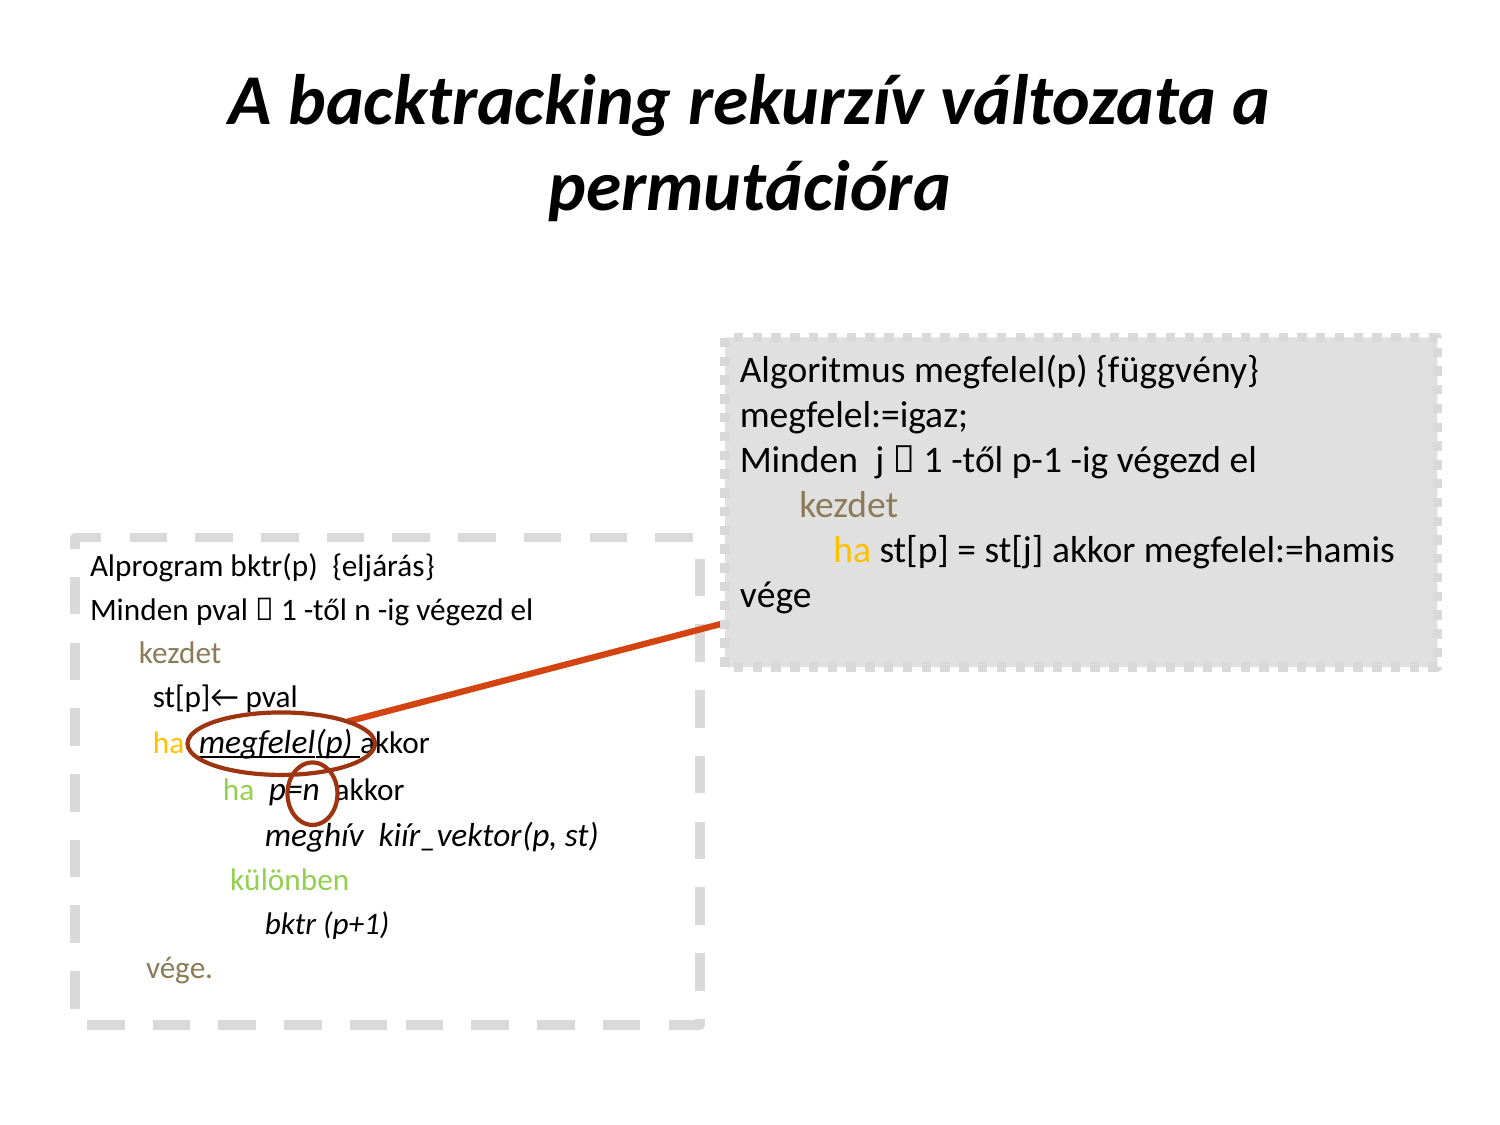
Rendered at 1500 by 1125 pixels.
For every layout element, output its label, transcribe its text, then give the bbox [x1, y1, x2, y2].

list Alprogram bktr(p) {eljárás} Minden pval  1 -től n -ig végezd el kezdet st[p]← pval ha megfelel(p) akkor ha p=n akkor meghív kiír_vektor(p, st) különben bktr (p+1) vége. [75, 537, 700, 1025]
title A backtracking rekurzív változata a permutációra [75, 45, 1425, 233]
text_box [285, 772, 340, 828]
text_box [518, 428, 642, 894]
text_box Algoritmus megfelel(p) {függvény} megfelel:=igaz; Minden j  1 -től p-1 -ig végezd el kezdet ha st[p] = st[j] akkor megfelel:=hamis vége [725, 337, 1438, 668]
text_box [185, 710, 378, 778]
